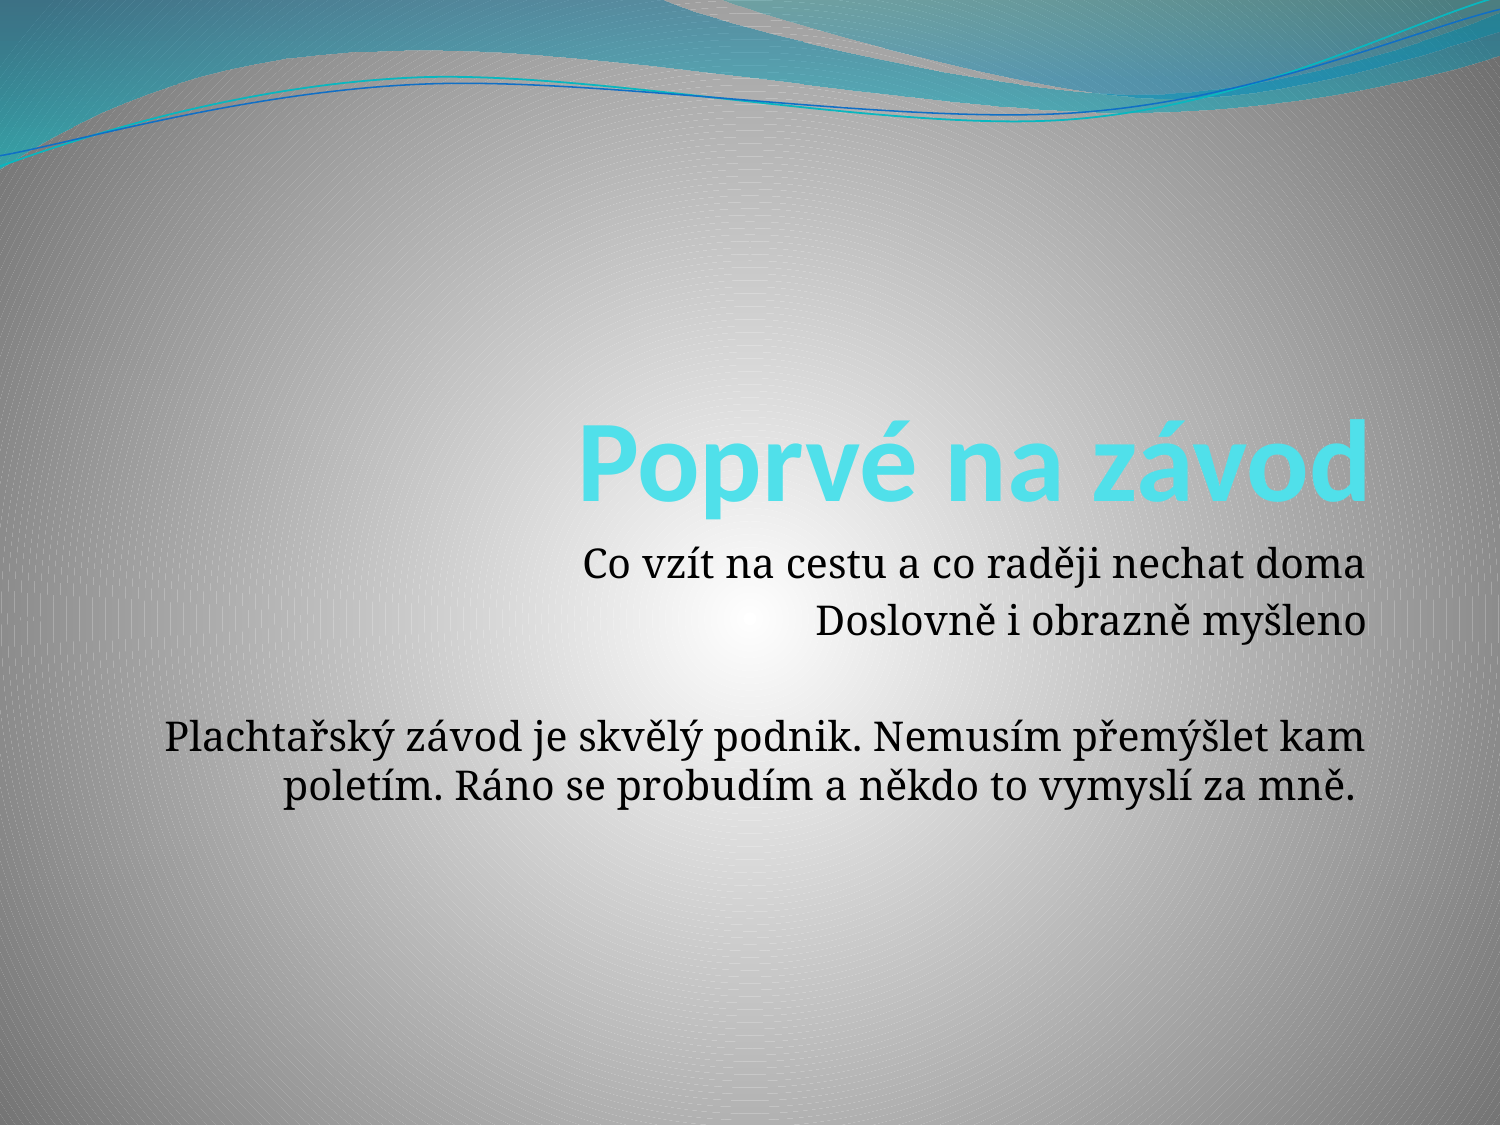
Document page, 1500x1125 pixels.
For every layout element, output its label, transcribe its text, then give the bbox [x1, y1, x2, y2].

title Poprvé na závod [87, 224, 1376, 525]
subtitle Co vzít na cestu a co raději nechat doma Doslovně i obrazně myšleno Plachtařský závod je skvělý podnik. Nemusím přemýšlet kam poletím. Ráno se probudím a někdo to vymyslí za mně. [87, 529, 1376, 818]
